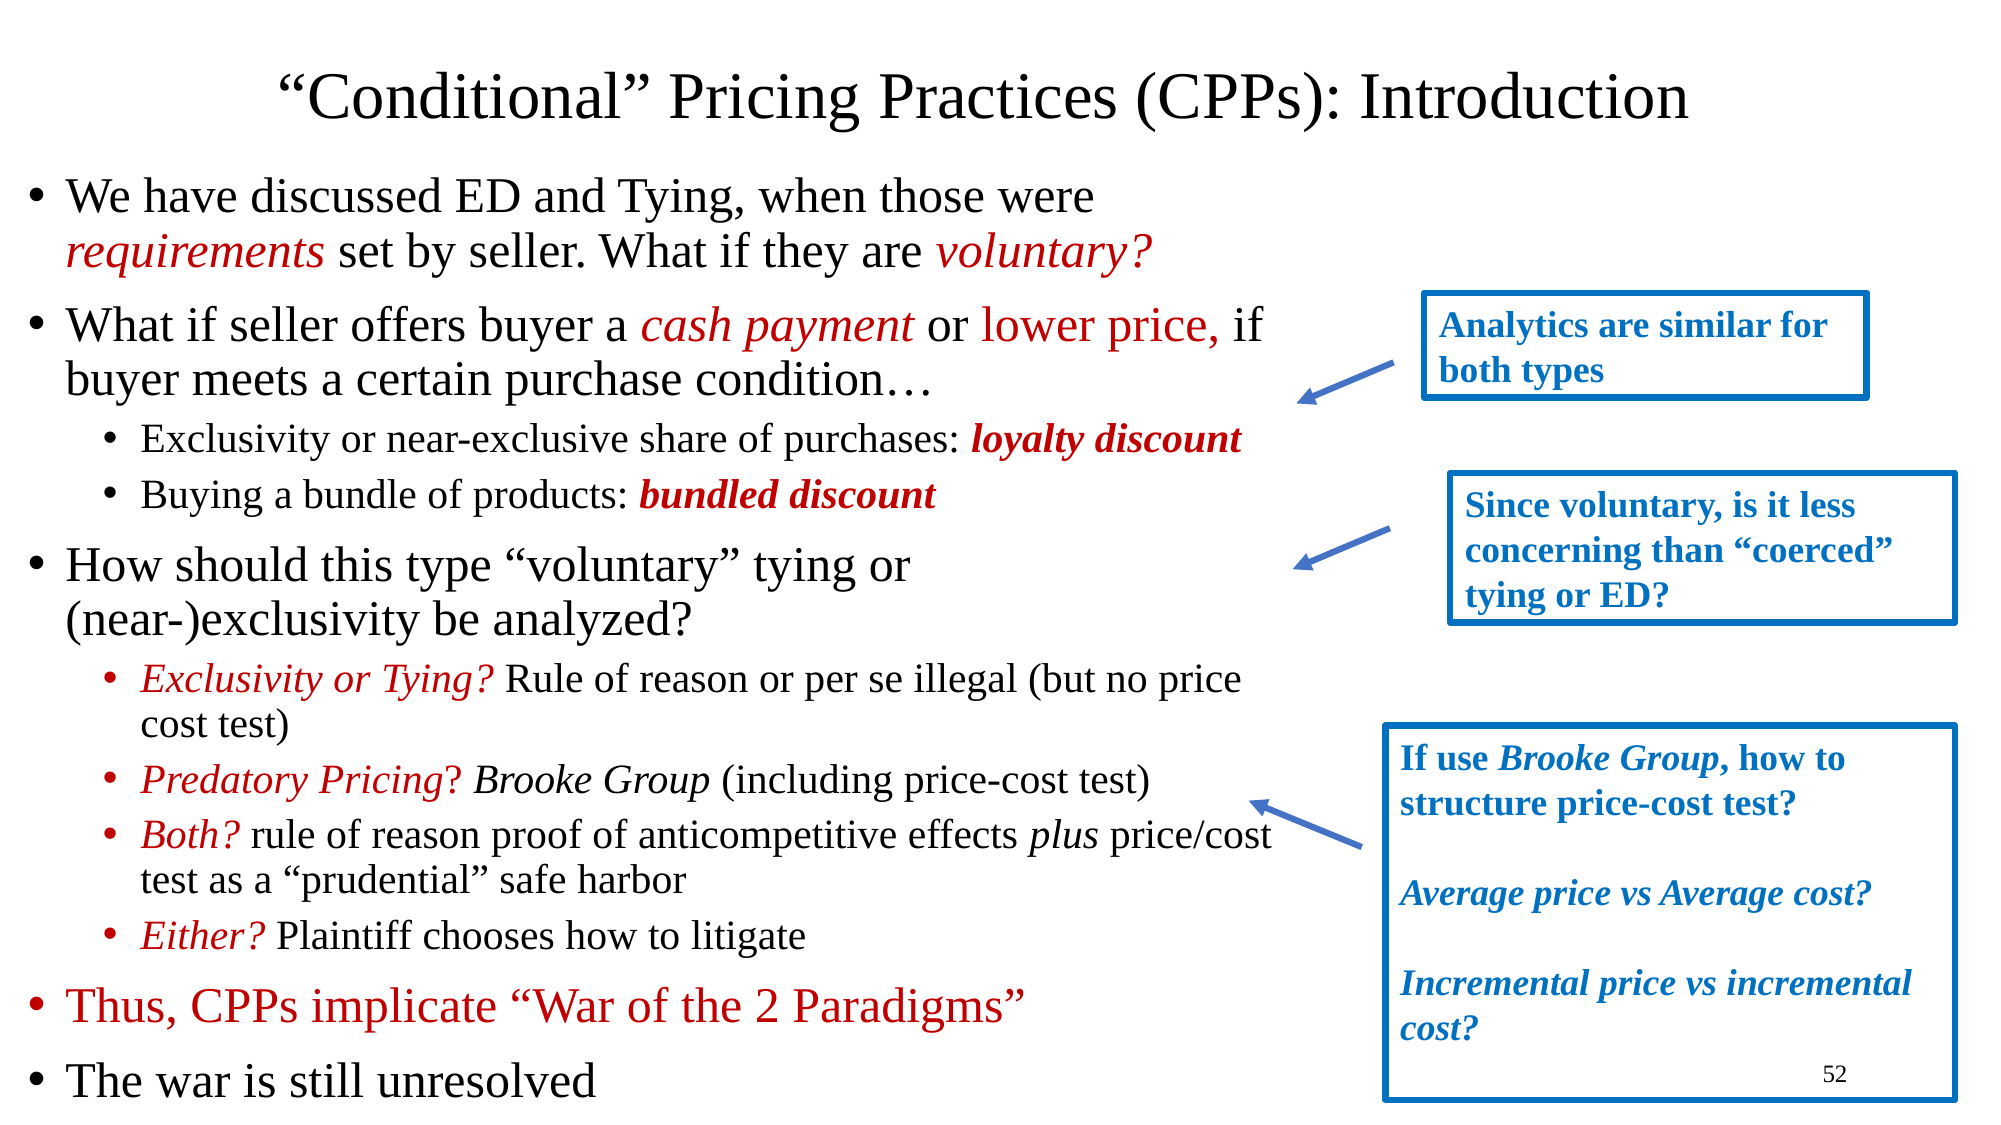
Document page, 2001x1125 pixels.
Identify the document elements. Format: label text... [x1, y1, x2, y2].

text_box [1296, 362, 1394, 404]
text_box Since voluntary, is it less concerning than “coerced” tying or ED? [1449, 472, 1955, 623]
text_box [1248, 800, 1362, 848]
title “Conditional” Pricing Practices (CPPs): Introduction [262, 0, 1750, 207]
list We have discussed ED and Tying, when those were requirements set by seller. What if they are voluntary? What if seller offers buyer a cash payment or lower price, if buyer meets a certain purchase condition… Exclusivity or near-exclusive share of purchases: loyalty discount Buying a bundle of products: bundled discount How should this type “voluntary” tying or (near-)exclusivity be analyzed? Exclusivity or Tying? Rule of reason or per se illegal (but no price cost test) Predatory Pricing? Brooke Group (including price-cost test) Both? rule of reason proof of anticompetitive effects plus price/cost test as a “prudential” safe harbor Either? Plaintiff chooses how to litigate Thus, CPPs implicate “War of the 2 Paradigms” The war is still unresolved [12, 162, 1293, 1125]
text_box Analytics are similar for both types [1424, 292, 1867, 398]
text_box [1292, 528, 1390, 570]
text_box If use Brooke Group, how to structure price-cost test? Average price vs Average cost? Incremental price vs incremental cost? [1385, 725, 1955, 1101]
